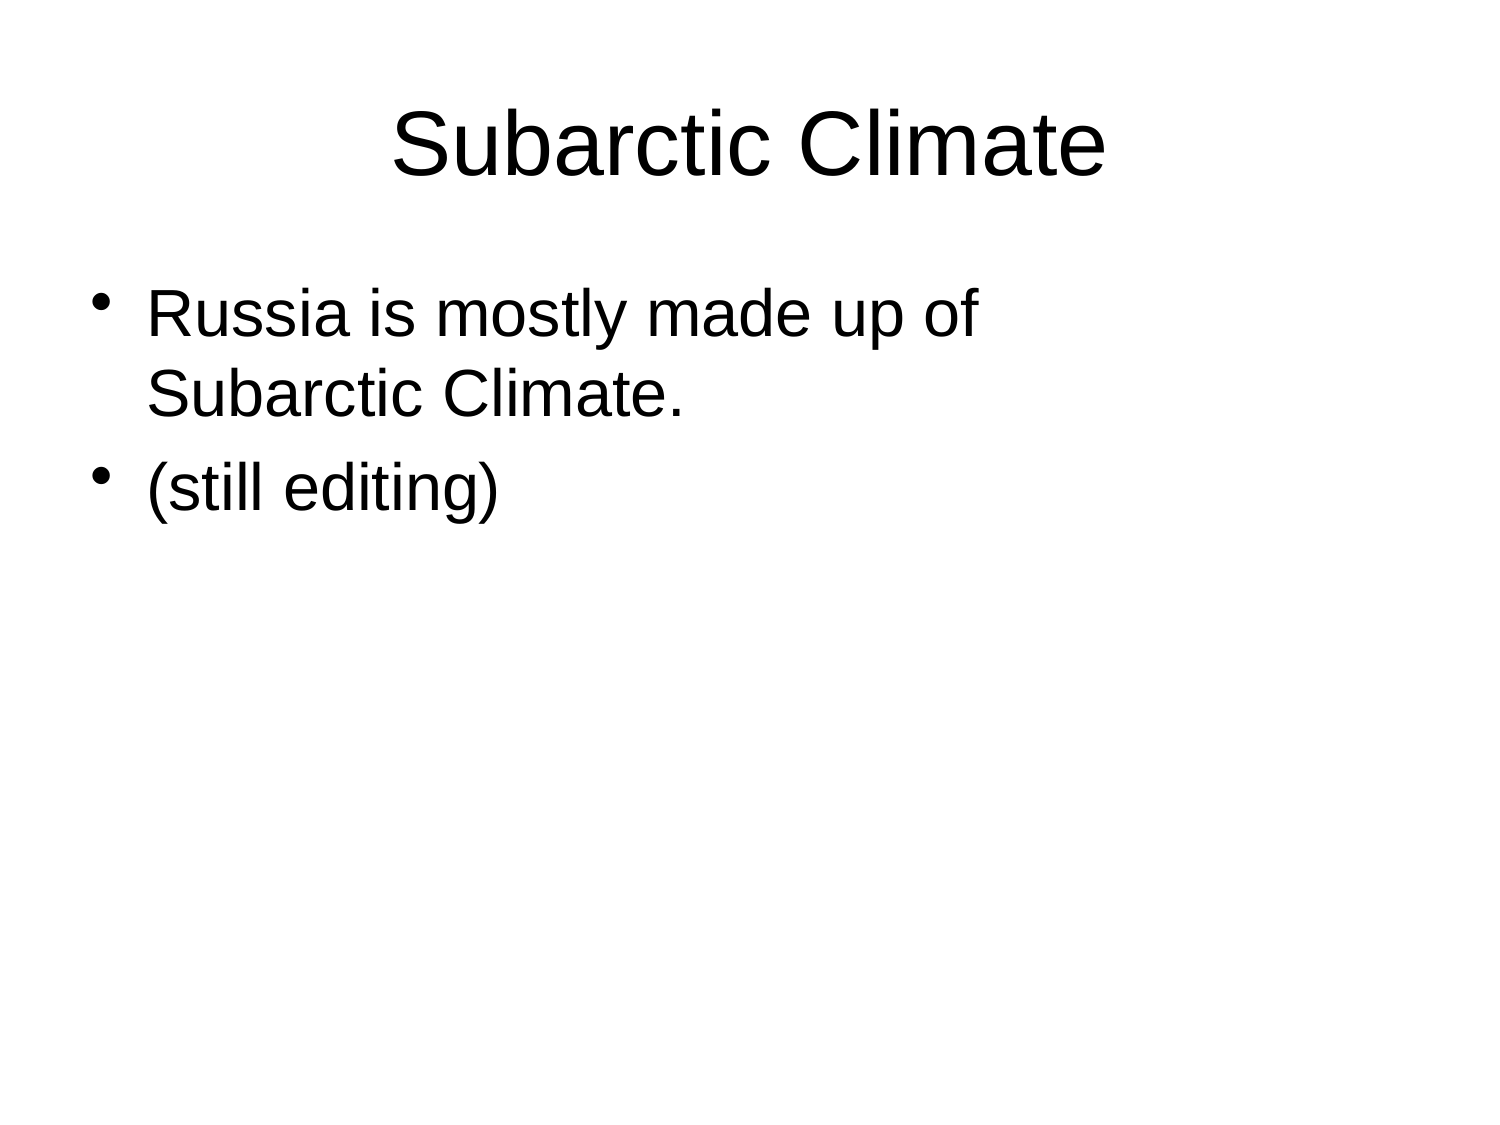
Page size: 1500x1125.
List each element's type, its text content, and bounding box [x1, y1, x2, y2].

title Subarctic Climate [74, 44, 1426, 233]
list Russia is mostly made up of Subarctic Climate. (still editing) [74, 262, 1076, 1006]
